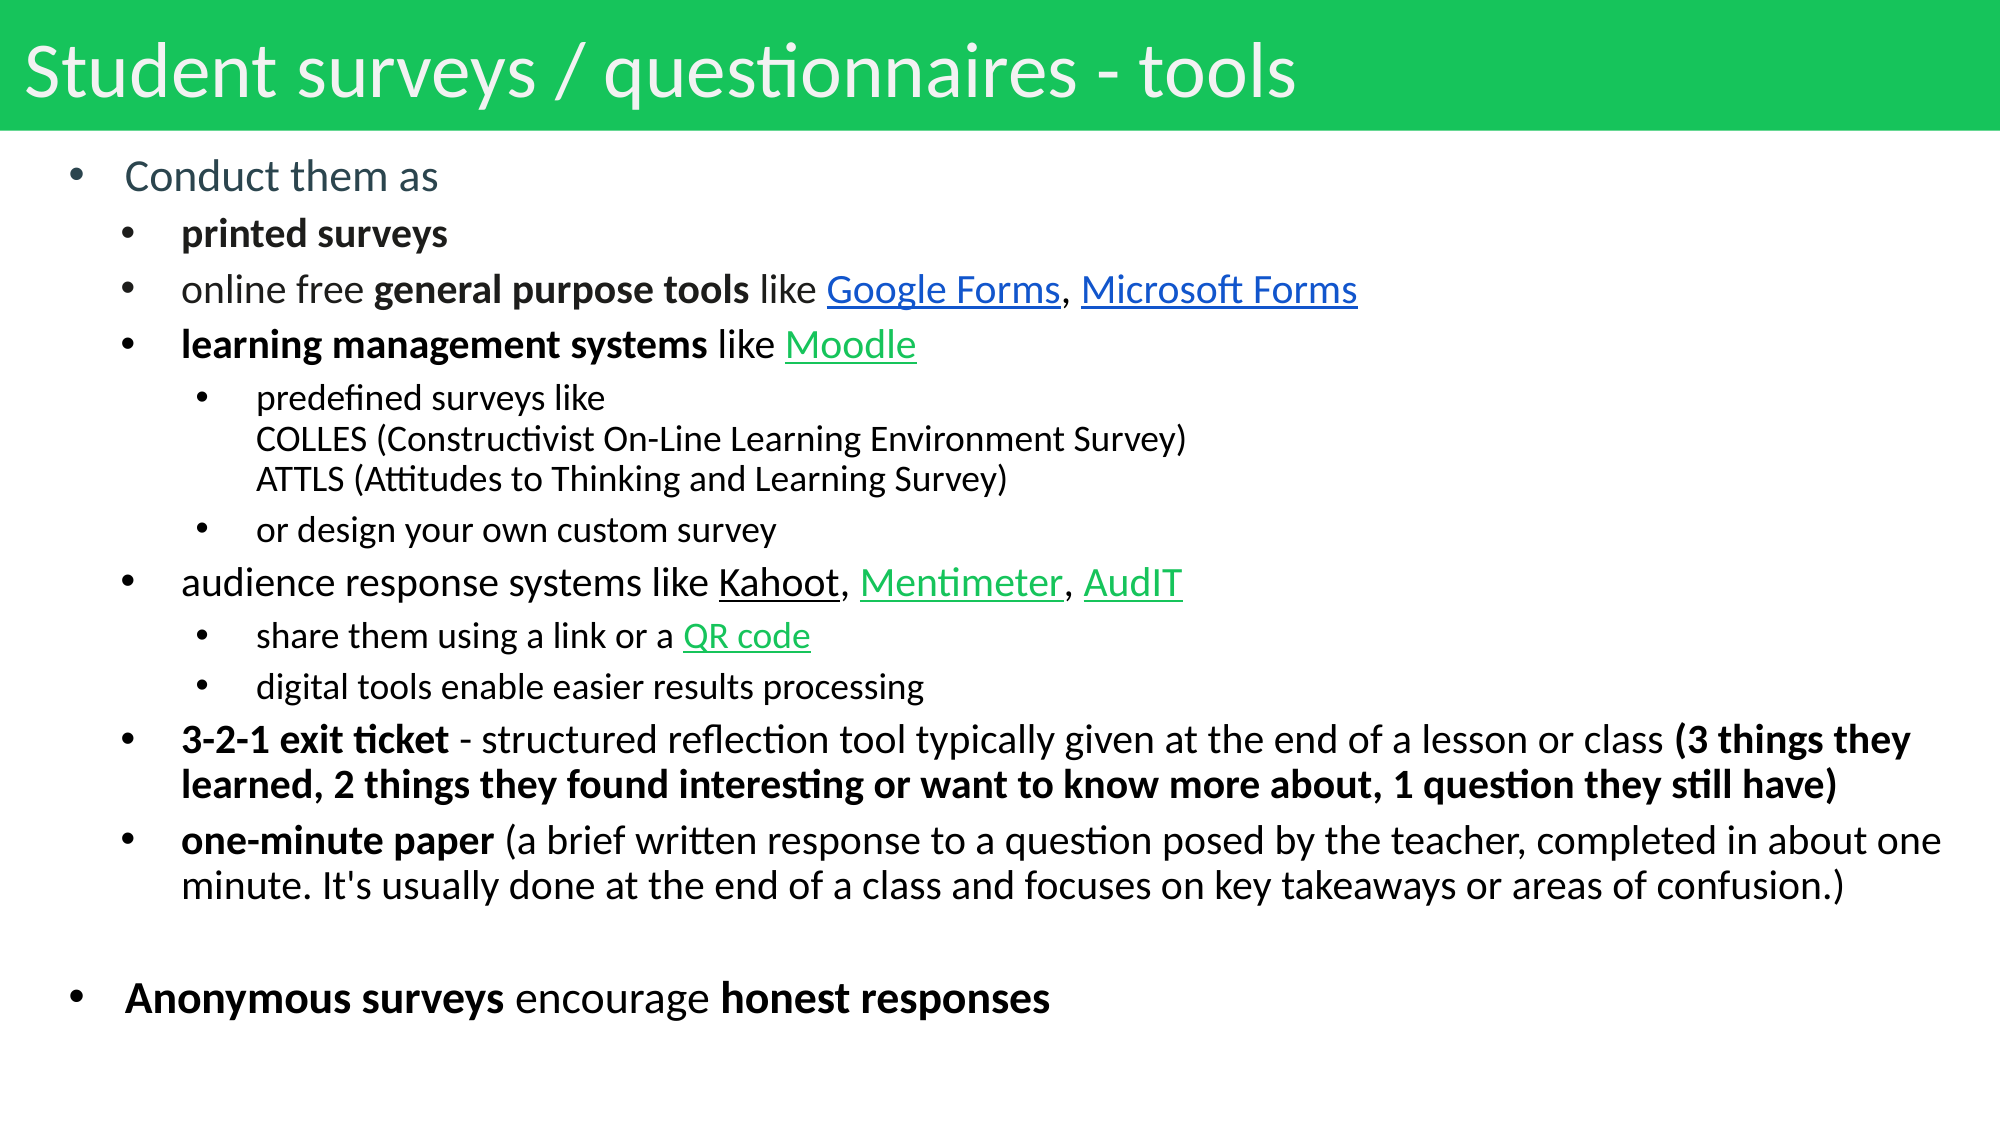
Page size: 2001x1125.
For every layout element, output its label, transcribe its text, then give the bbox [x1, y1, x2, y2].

list Conduct them as printed surveys online free general purpose tools like Google Forms, Microsoft Forms learning management systems like Moodle predefined surveys like COLLES (Constructivist On-Line Learning Environment Survey) ATTLS (Attitudes to Thinking and Learning Survey) or design your own custom survey audience response systems like Kahoot, Mentimeter, AudIT share them using a link or a QR code digital tools enable easier results processing 3-2-1 exit ticket - structured reflection tool typically given at the end of a lesson or class (3 things they learned, 2 things they found interesting or want to know more about, 1 question they still have) one-minute paper (a brief written response to a question posed by the teacher, completed in about one minute. It's usually done at the end of a class and focuses on key takeaways or areas of confusion.) Anonymous surveys encourage honest responses [16, 144, 1976, 1108]
title Student surveys / questionnaires - tools [16, 13, 1976, 131]
